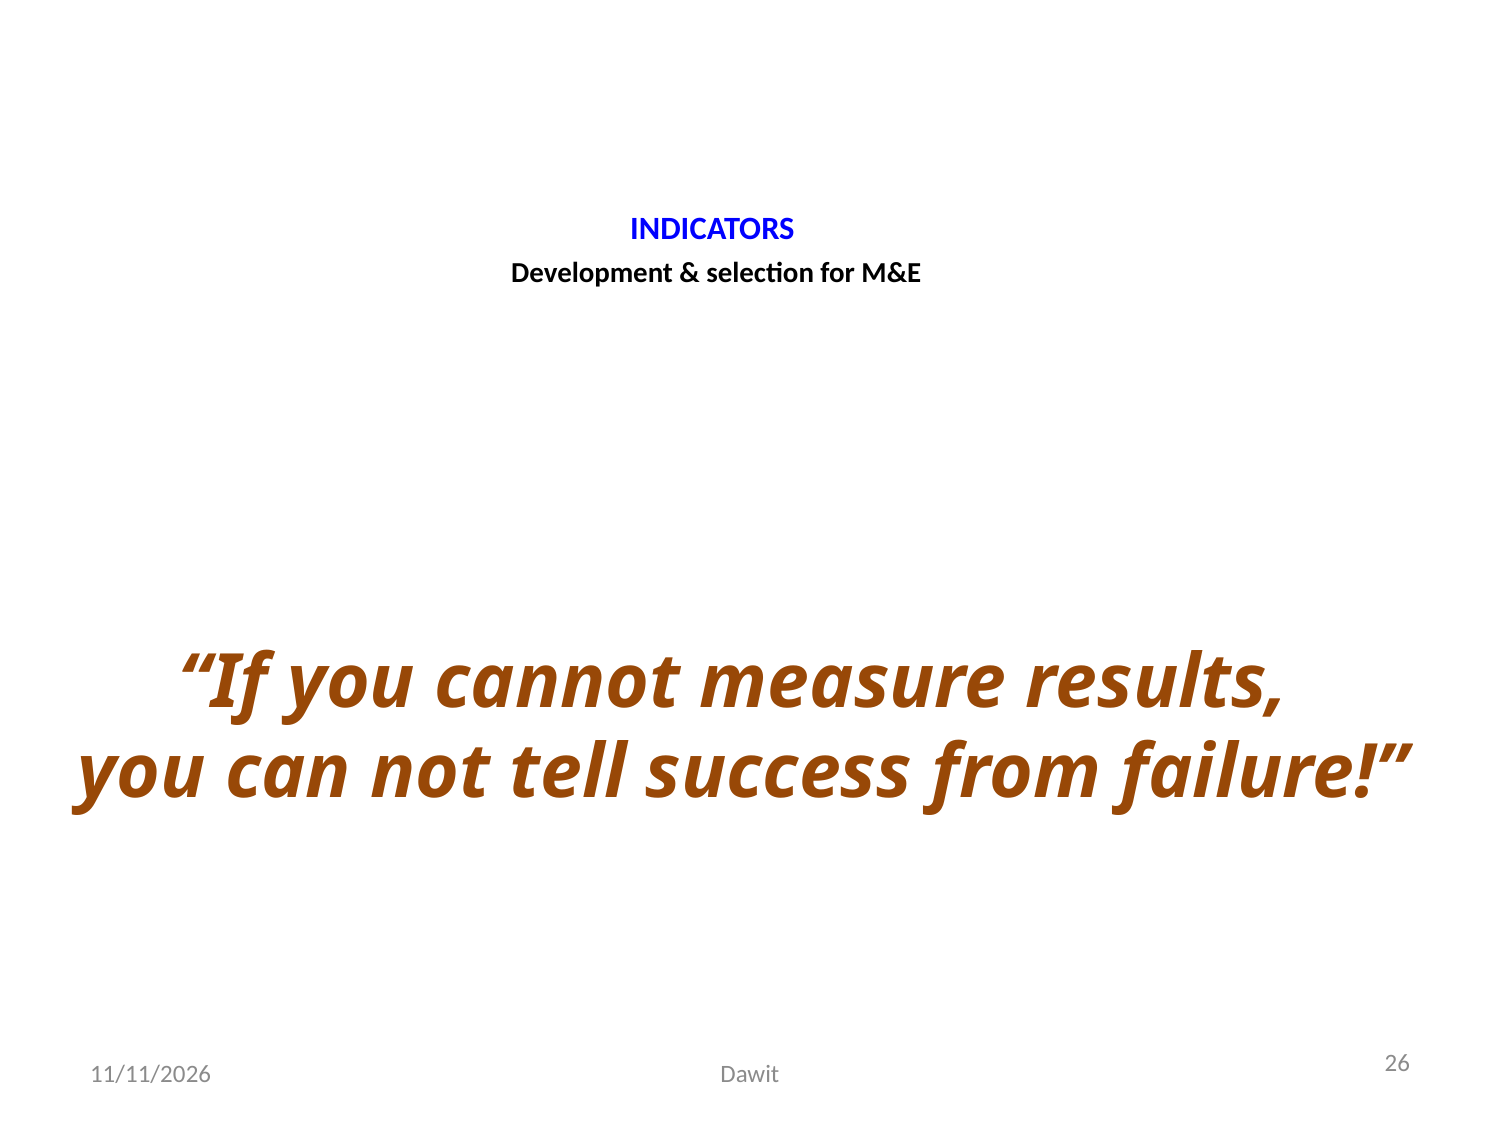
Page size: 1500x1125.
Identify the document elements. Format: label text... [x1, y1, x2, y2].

footer Dawit [512, 1042, 988, 1103]
title INDICATORS Development & selection for M&E [75, 50, 1350, 438]
text_box “If you cannot measure results, you can not tell success from failure!” [37, 624, 1450, 820]
slide_number 26 [1074, 1024, 1425, 1100]
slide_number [75, 1042, 425, 1103]
